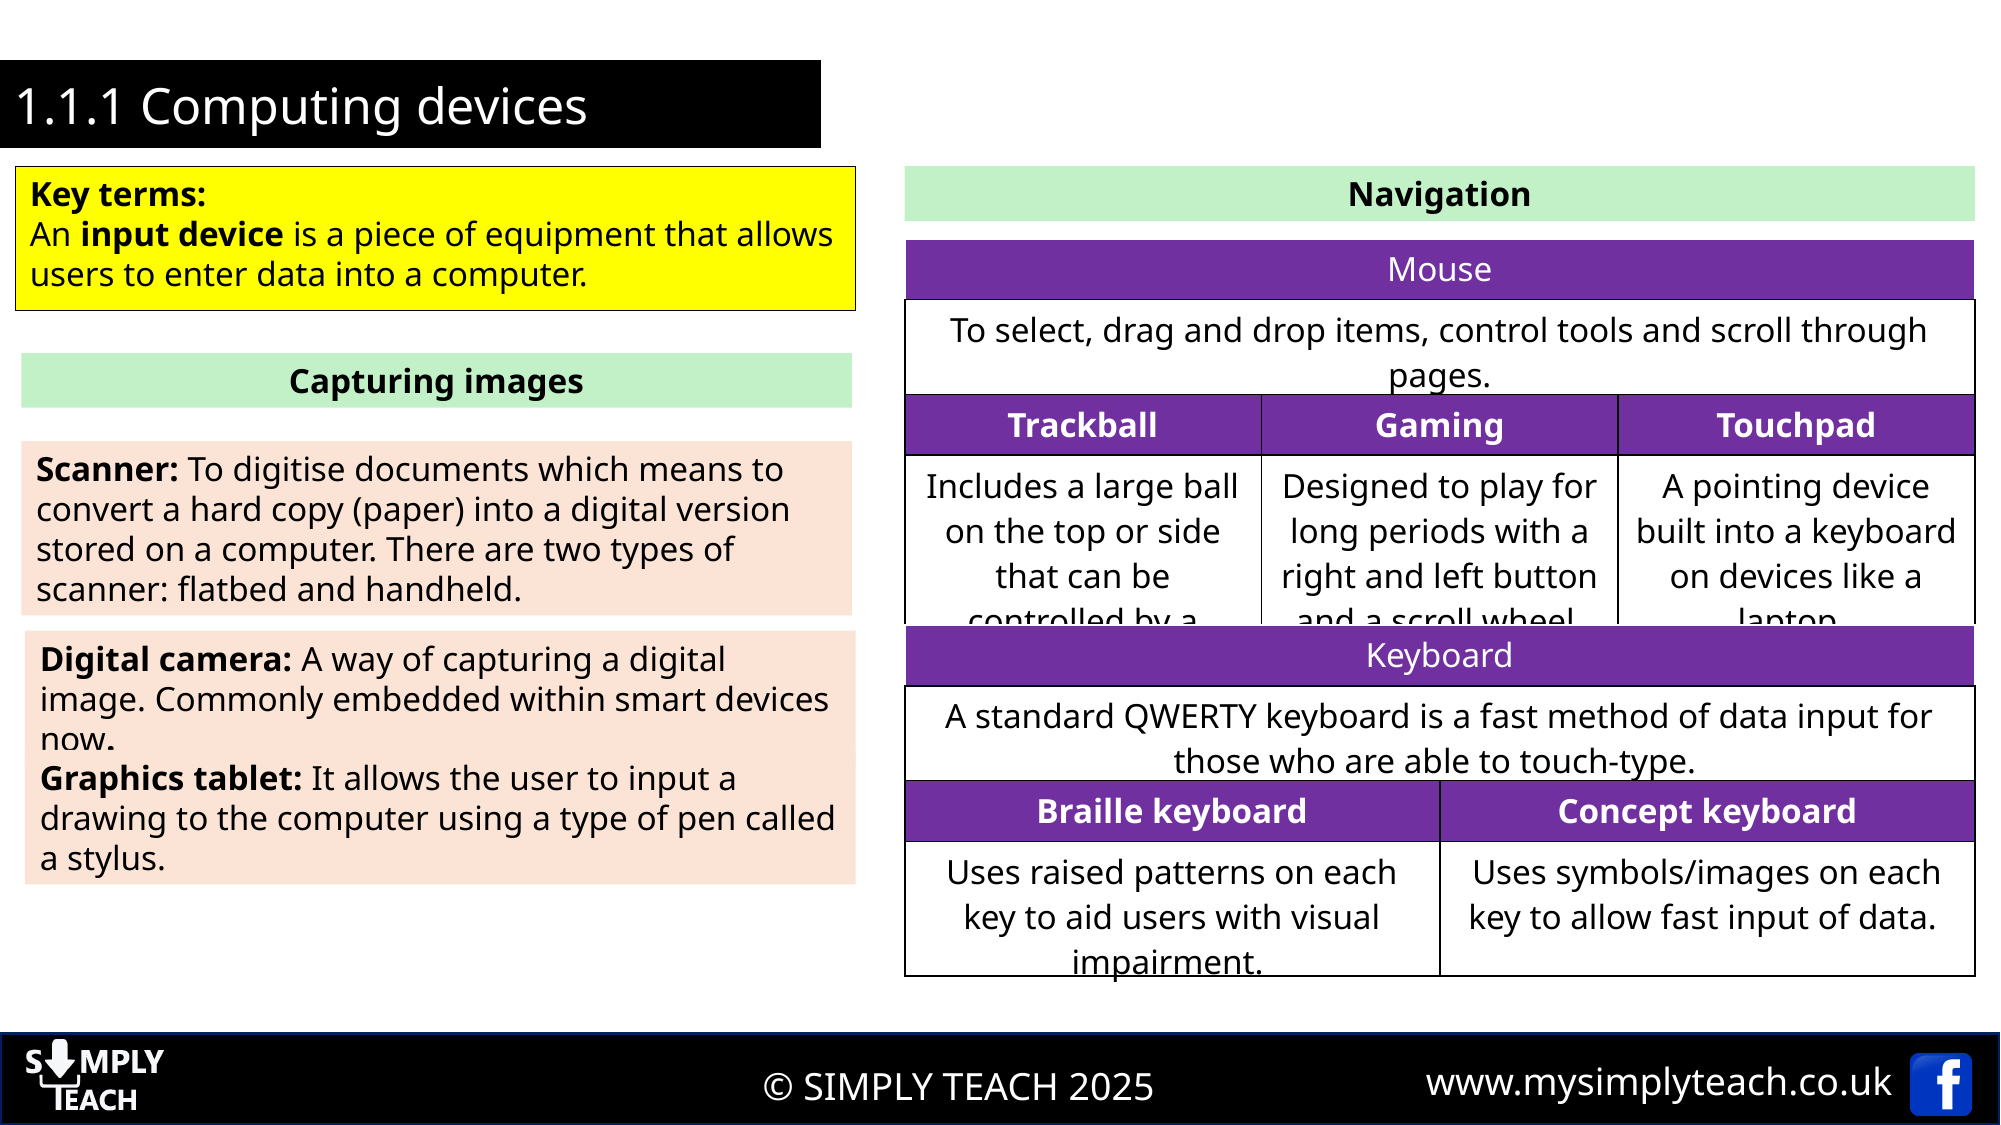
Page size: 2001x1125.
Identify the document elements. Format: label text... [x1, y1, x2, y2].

table_header Mouse [906, 240, 1974, 299]
text_box Key terms: An input device is a piece of equipment that allows users to enter data into a computer. [13, 165, 857, 312]
text_box Digital camera: A way of capturing a digital image. Commonly embedded within smart devices now. [24, 630, 856, 749]
text_box 1.1.1 Computing devices [0, 60, 821, 148]
text_box Scanner: To digitise documents which means to convert a hard copy (paper) into a digital version stored on a computer. There are two types of scanner: flatbed and handheld. [21, 441, 852, 616]
text_box © SIMPLY TEACH 2025 [621, 1055, 1296, 1115]
picture [1906, 1049, 1976, 1119]
table_cell A pointing device built into a keyboard on devices like a laptop. [1619, 456, 1974, 624]
table_cell Trackball [906, 395, 1261, 454]
table_cell Braille keyboard [906, 781, 1439, 841]
picture [14, 1032, 182, 1122]
table_cell A standard QWERTY keyboard is a fast method of data input for those who are able to touch-type. [906, 687, 1974, 780]
text_box Navigation [904, 166, 1975, 221]
table_cell To select, drag and drop items, control tools and scroll through pages. [906, 300, 1974, 394]
table_cell Uses symbols/images on each key to allow fast input of data. [1441, 842, 1974, 975]
table_cell Includes a large ball on the top or side that can be controlled by a thumb. [906, 456, 1261, 624]
text_box [0, 1032, 2000, 1125]
table_cell Uses raised patterns on each key to aid users with visual impairment. [906, 842, 1439, 975]
table_cell Designed to play for long periods with a right and left button and a scroll wheel. [1262, 456, 1617, 624]
table_cell Concept keyboard [1441, 781, 1974, 841]
text_box Capturing images [21, 353, 852, 408]
table_cell Touchpad [1619, 395, 1974, 454]
text_box www.mysimplyteach.co.uk [1411, 1050, 1906, 1111]
table_header Keyboard [906, 626, 1974, 685]
text_box Graphics tablet: It allows the user to input a drawing to the computer using a type of pen called a stylus. [24, 749, 856, 885]
table_cell Gaming [1262, 395, 1617, 454]
